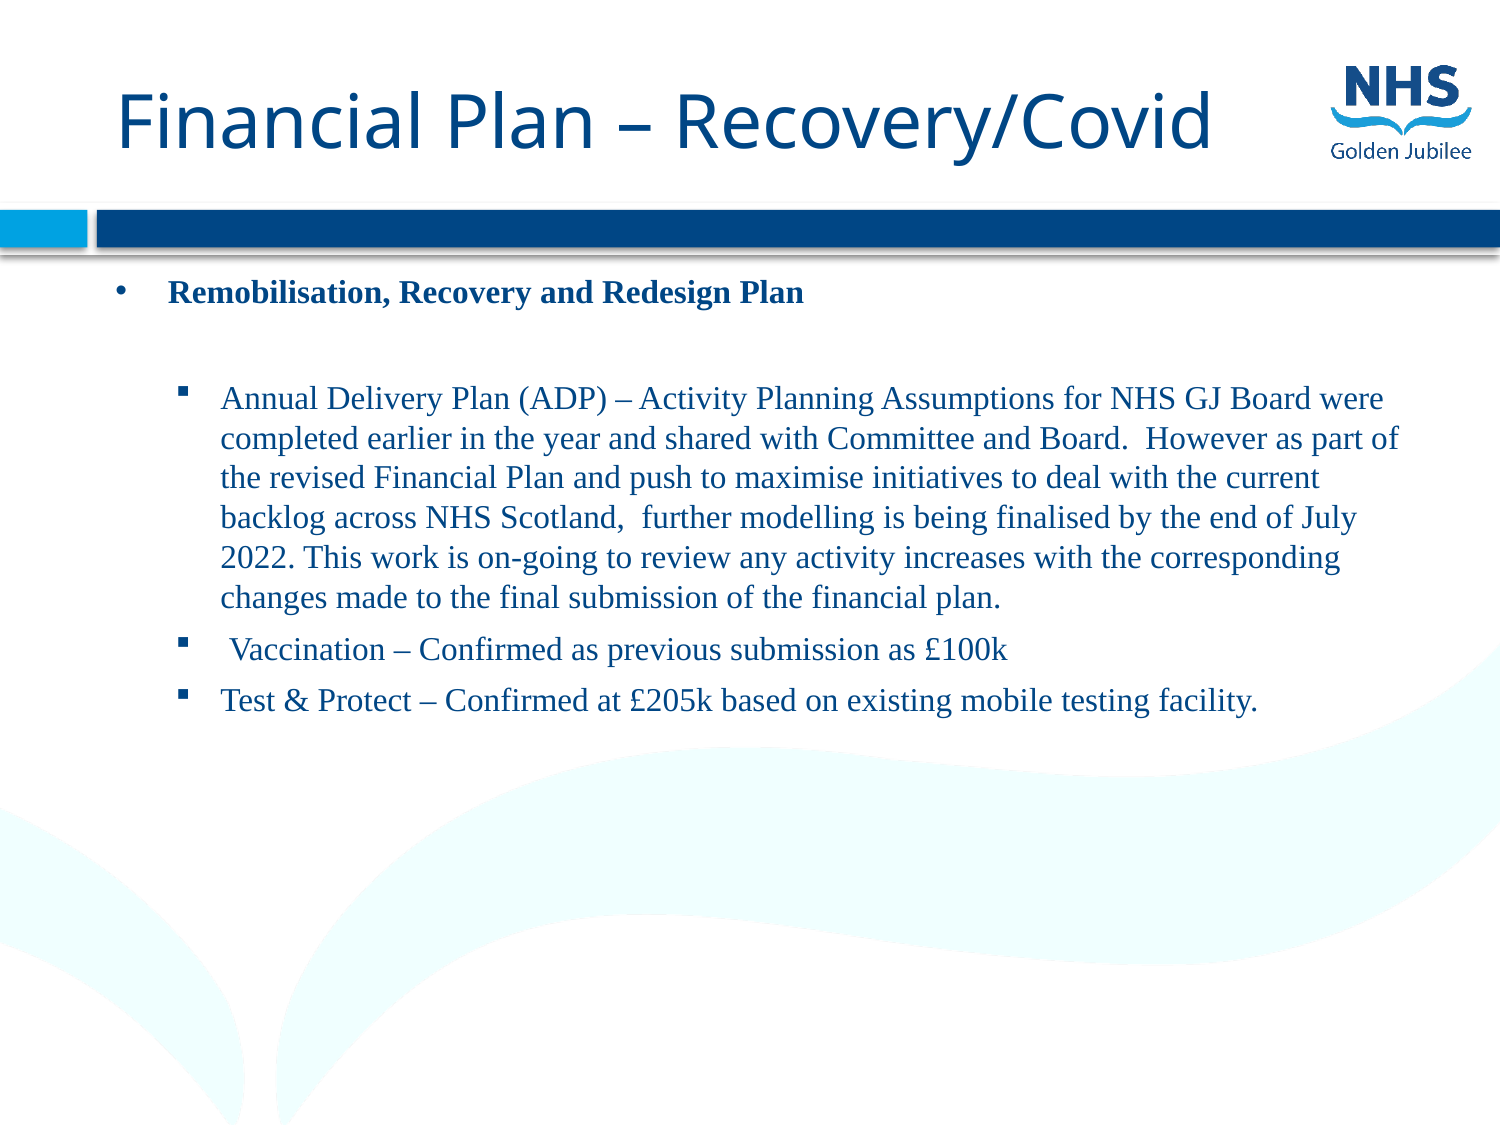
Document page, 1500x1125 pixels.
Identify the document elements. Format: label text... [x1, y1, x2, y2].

list Remobilisation, Recovery and Redesign Plan Annual Delivery Plan (ADP) – Activity Planning Assumptions for NHS GJ Board were completed earlier in the year and shared with Committee and Board. However as part of the revised Financial Plan and push to maximise initiatives to deal with the current backlog across NHS Scotland, further modelling is being finalised by the end of July 2022. This work is on-going to review any activity increases with the corresponding changes made to the final submission of the financial plan. Vaccination – Confirmed as previous submission as £100k Test & Protect – Confirmed at £205k based on existing mobile testing facility. [100, 262, 1438, 1091]
title Financial Plan – Recovery/Covid [100, 37, 1438, 200]
picture [1438, 65, 1472, 164]
